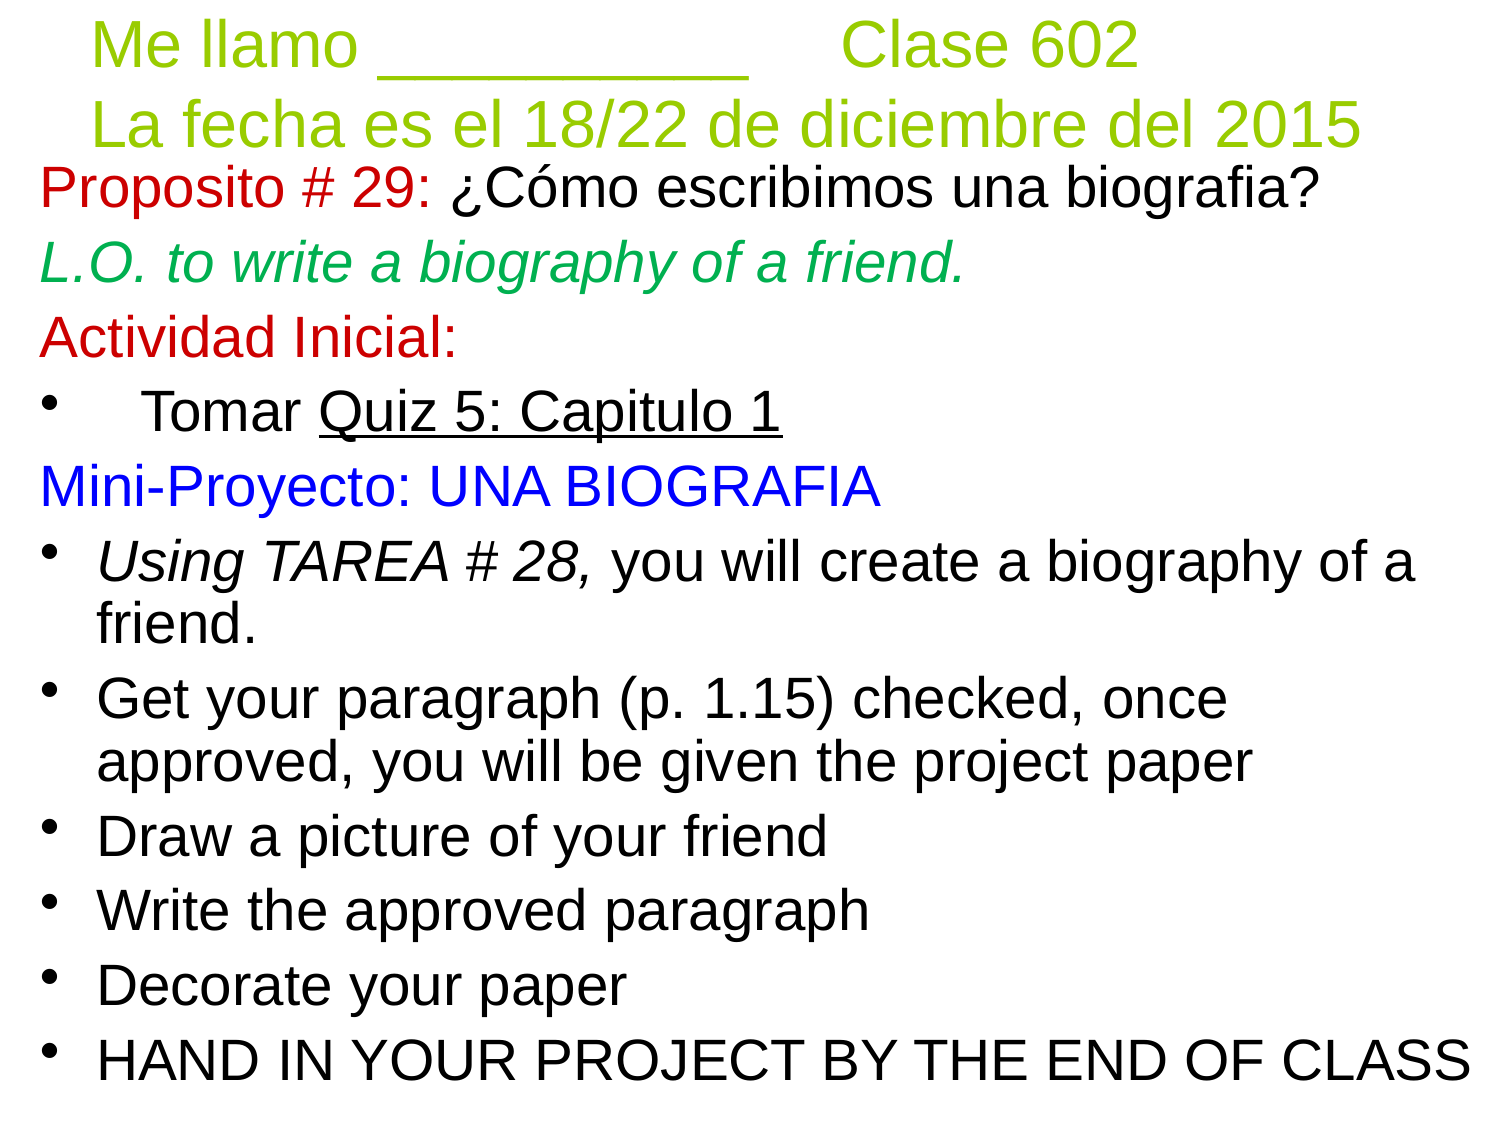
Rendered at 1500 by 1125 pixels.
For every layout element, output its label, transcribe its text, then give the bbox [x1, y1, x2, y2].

title Me llamo __________ Clase 602 La fecha es el 18/22 de diciembre del 2015 [75, 0, 1425, 149]
list Proposito # 29: ¿Cómo escribimos una biografia? L.O. to write a biography of a friend. Actividad Inicial: Tomar Quiz 5: Capitulo 1 Mini-Proyecto: UNA BIOGRAFIA Using TAREA # 28, you will create a biography of a friend. Get your paragraph (p. 1.15) checked, once approved, you will be given the project paper Draw a picture of your friend Write the approved paragraph Decorate your paper HAND IN YOUR PROJECT BY THE END OF CLASS [24, 149, 1500, 1013]
